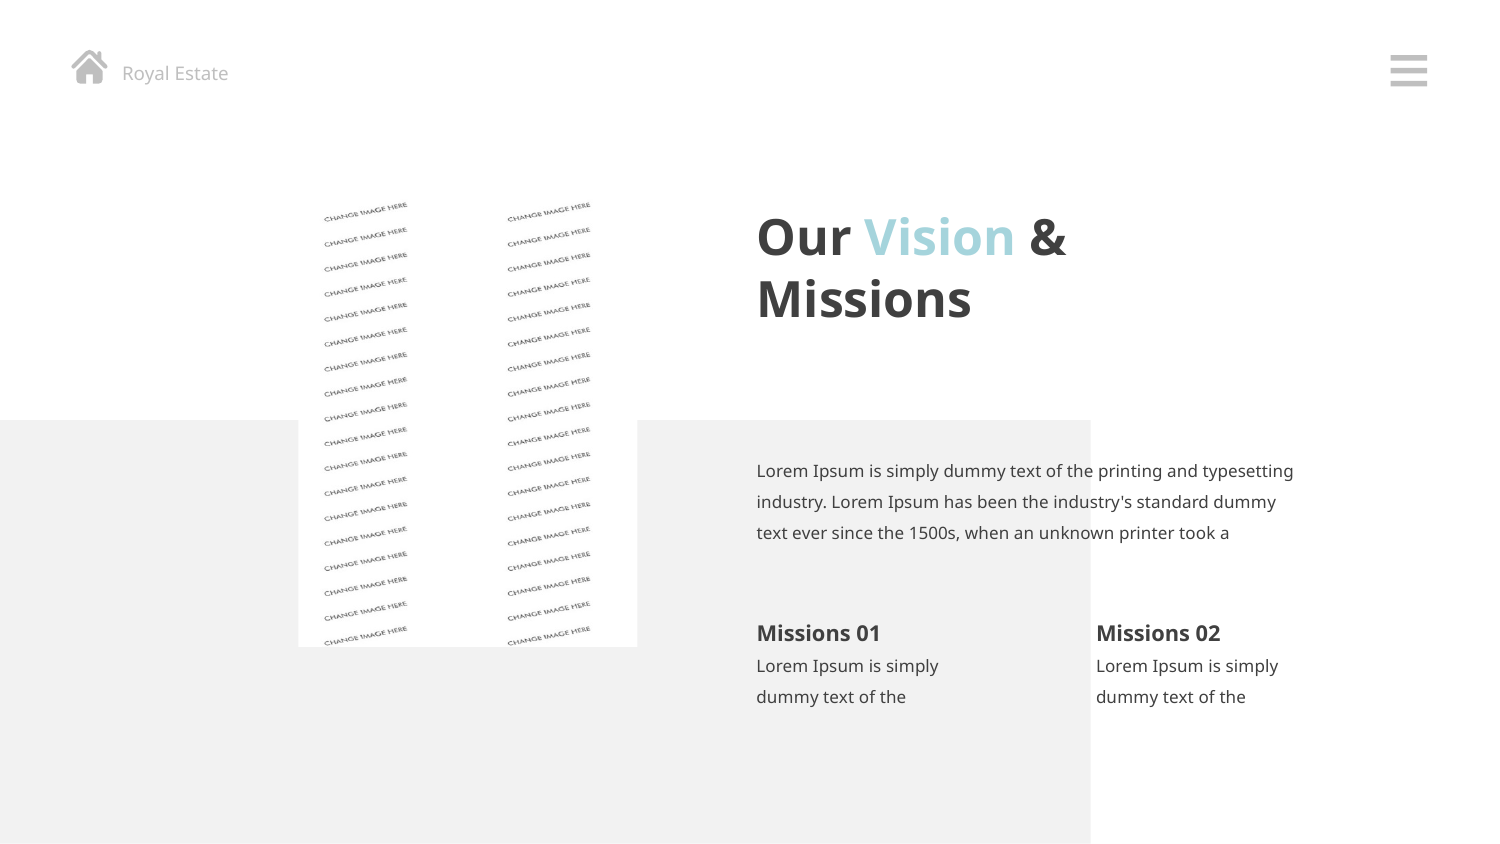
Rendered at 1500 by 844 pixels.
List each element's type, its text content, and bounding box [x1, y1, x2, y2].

text_box Our Vision & Missions [741, 195, 1093, 335]
text_box Missions 02 [1081, 598, 1255, 637]
text_box Lorem Ipsum is simply dummy text of the [1081, 637, 1299, 715]
picture [298, 195, 638, 647]
text_box Lorem Ipsum is simply dummy text of the printing and typesetting industry. Lorem Ipsum has been the industry's standard dummy text ever since the 1500s, when an unknown printer took a [741, 442, 1313, 551]
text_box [1390, 55, 1428, 87]
text_box Missions 01 [741, 598, 916, 637]
text_box Lorem Ipsum is simply dummy text of the [741, 637, 960, 715]
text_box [71, 49, 262, 92]
